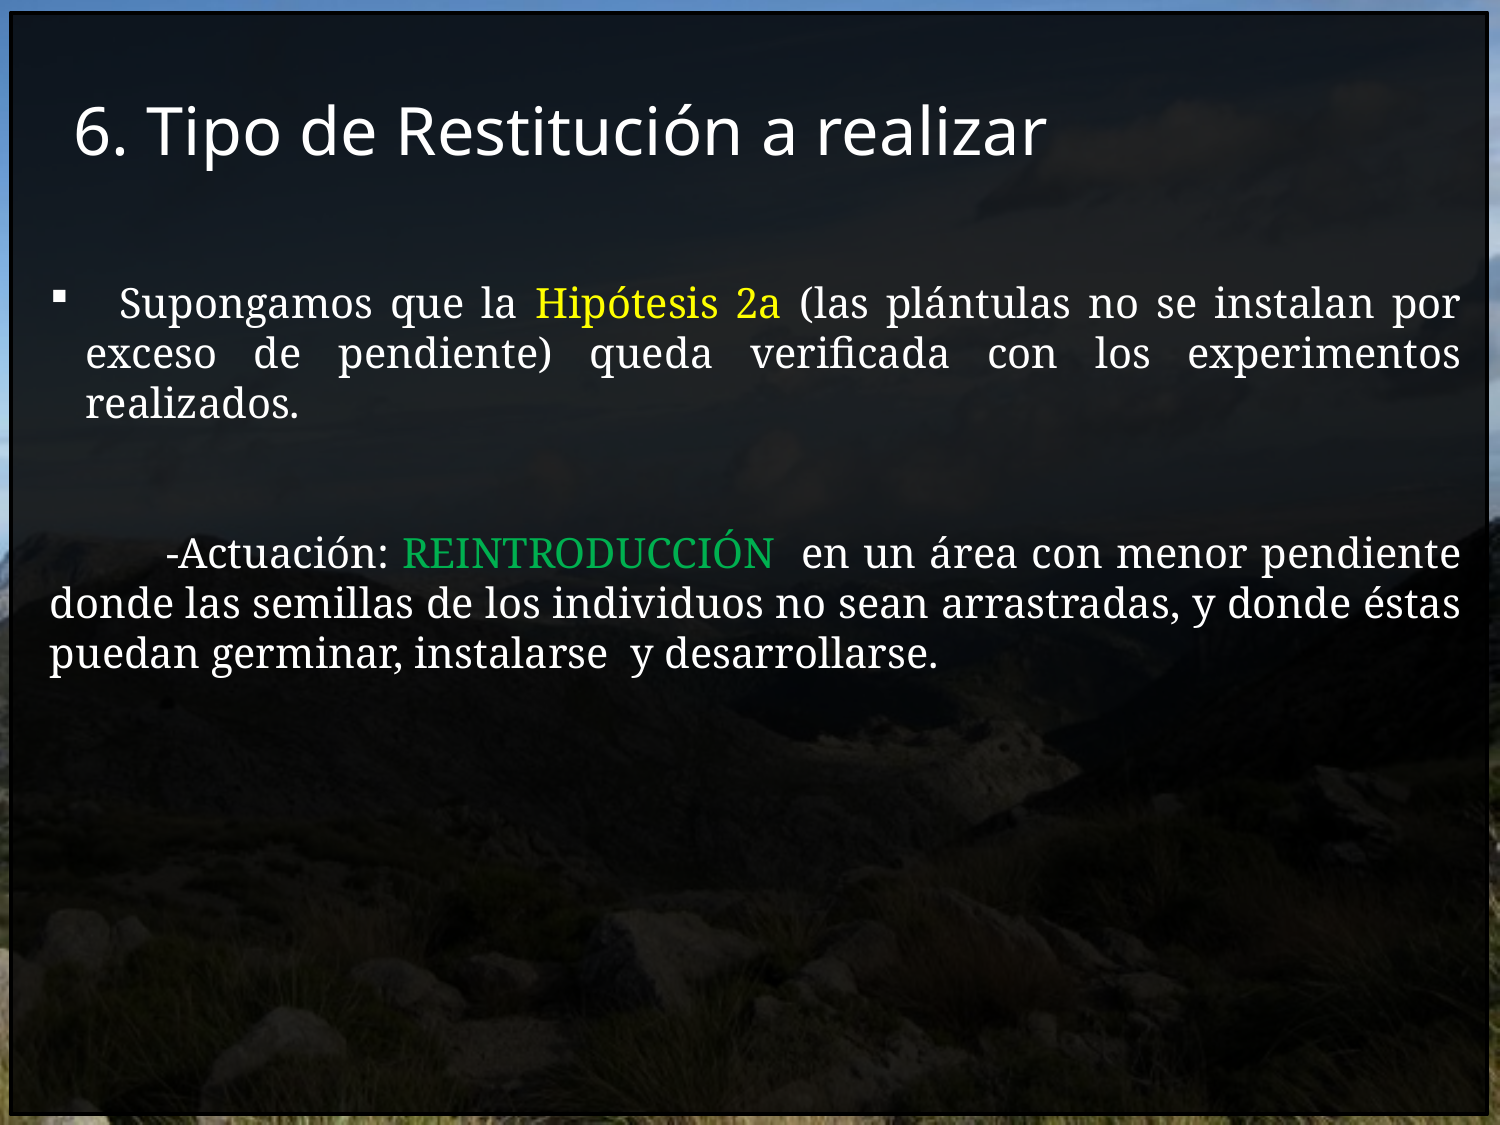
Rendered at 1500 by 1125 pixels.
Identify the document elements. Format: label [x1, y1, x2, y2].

text_box [0, 0, 1500, 1125]
